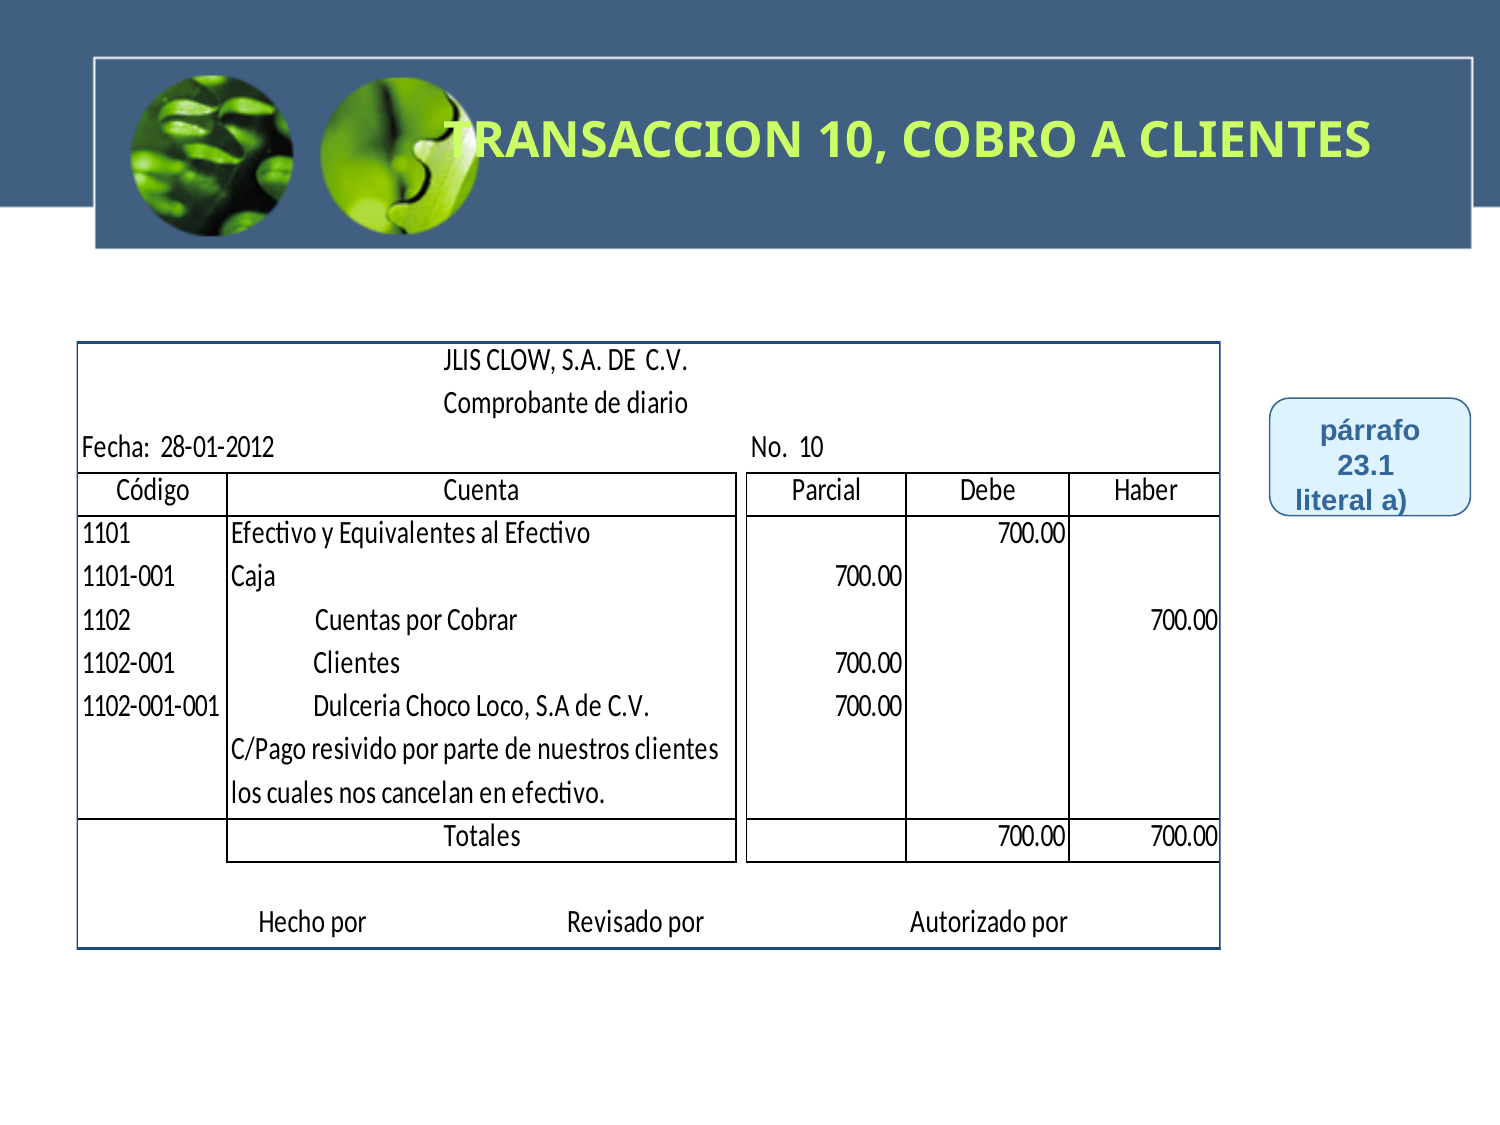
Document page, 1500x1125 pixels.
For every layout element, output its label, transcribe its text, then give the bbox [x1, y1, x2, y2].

title TRANSACCION 10, COBRO A CLIENTES [419, 54, 1500, 280]
picture [0, 0, 1500, 1125]
text_box párrafo 23.1 literal a) [1269, 398, 1471, 516]
